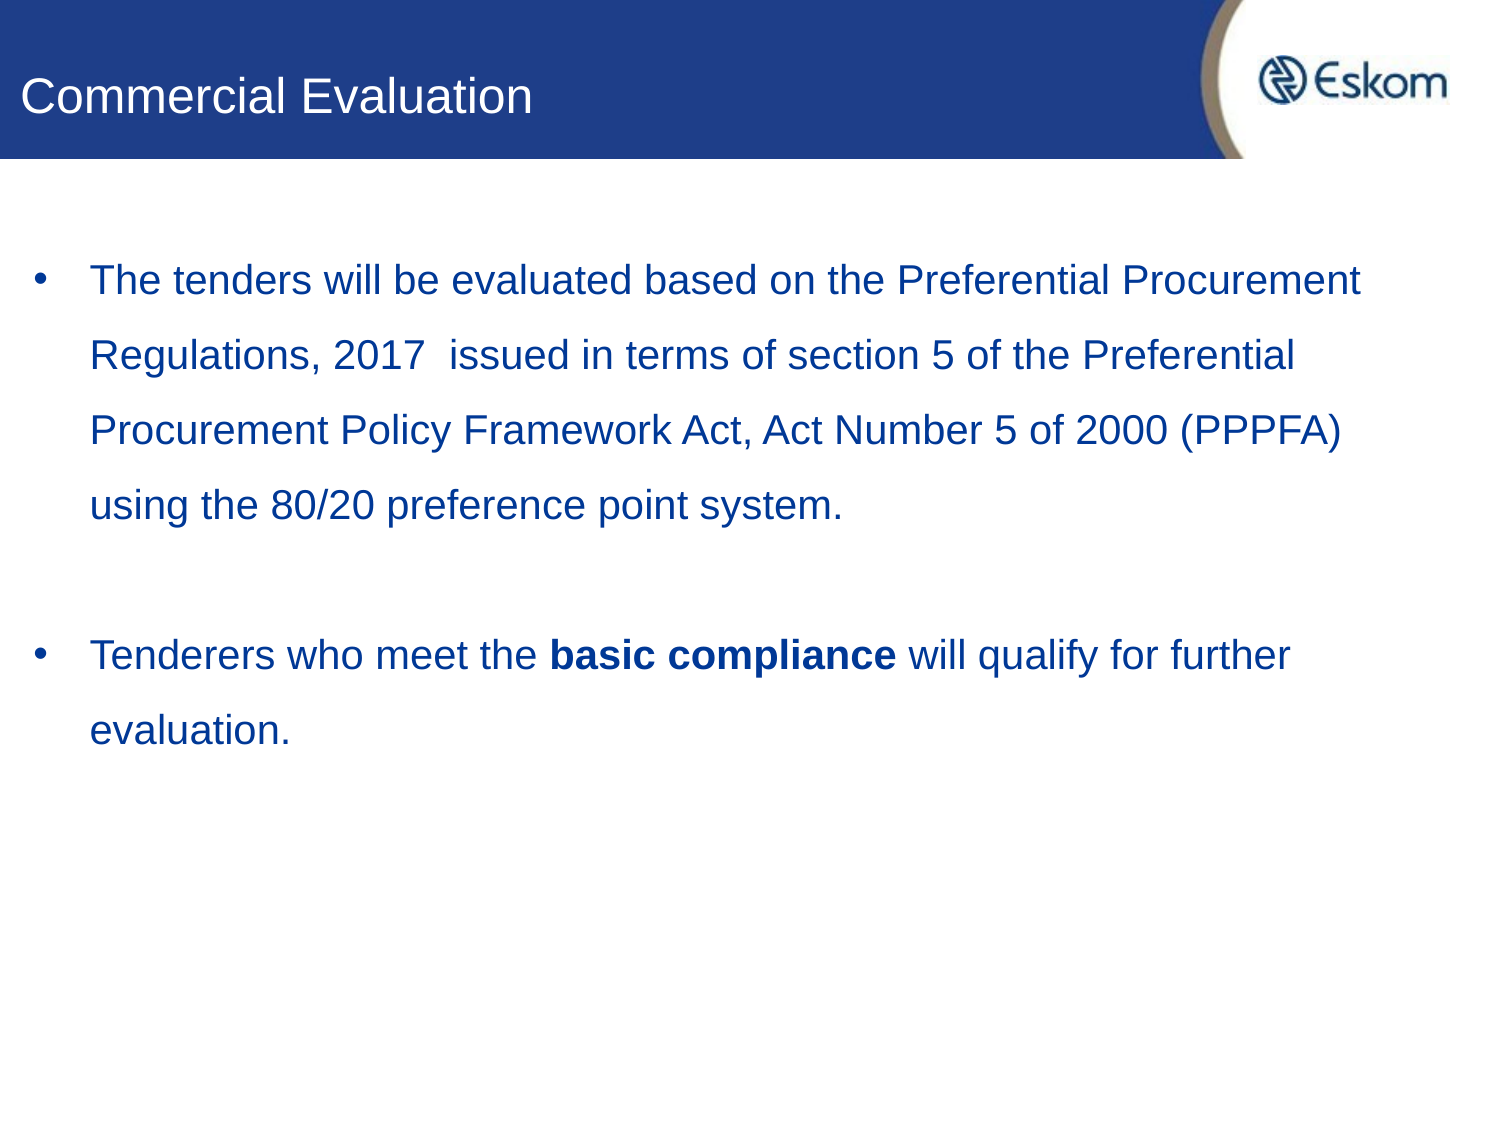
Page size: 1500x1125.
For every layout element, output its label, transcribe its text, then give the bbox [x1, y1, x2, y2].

title Commercial Evaluation [20, 62, 1169, 125]
picture [1257, 55, 1450, 105]
list The tenders will be evaluated based on the Preferential Procurement Regulations, 2017 issued in terms of section 5 of the Preferential Procurement Policy Framework Act, Act Number 5 of 2000 (PPPFA) using the 80/20 preference point system. Tenderers who meet the basic compliance will qualify for further evaluation. [33, 228, 1397, 800]
picture [0, 0, 1246, 159]
